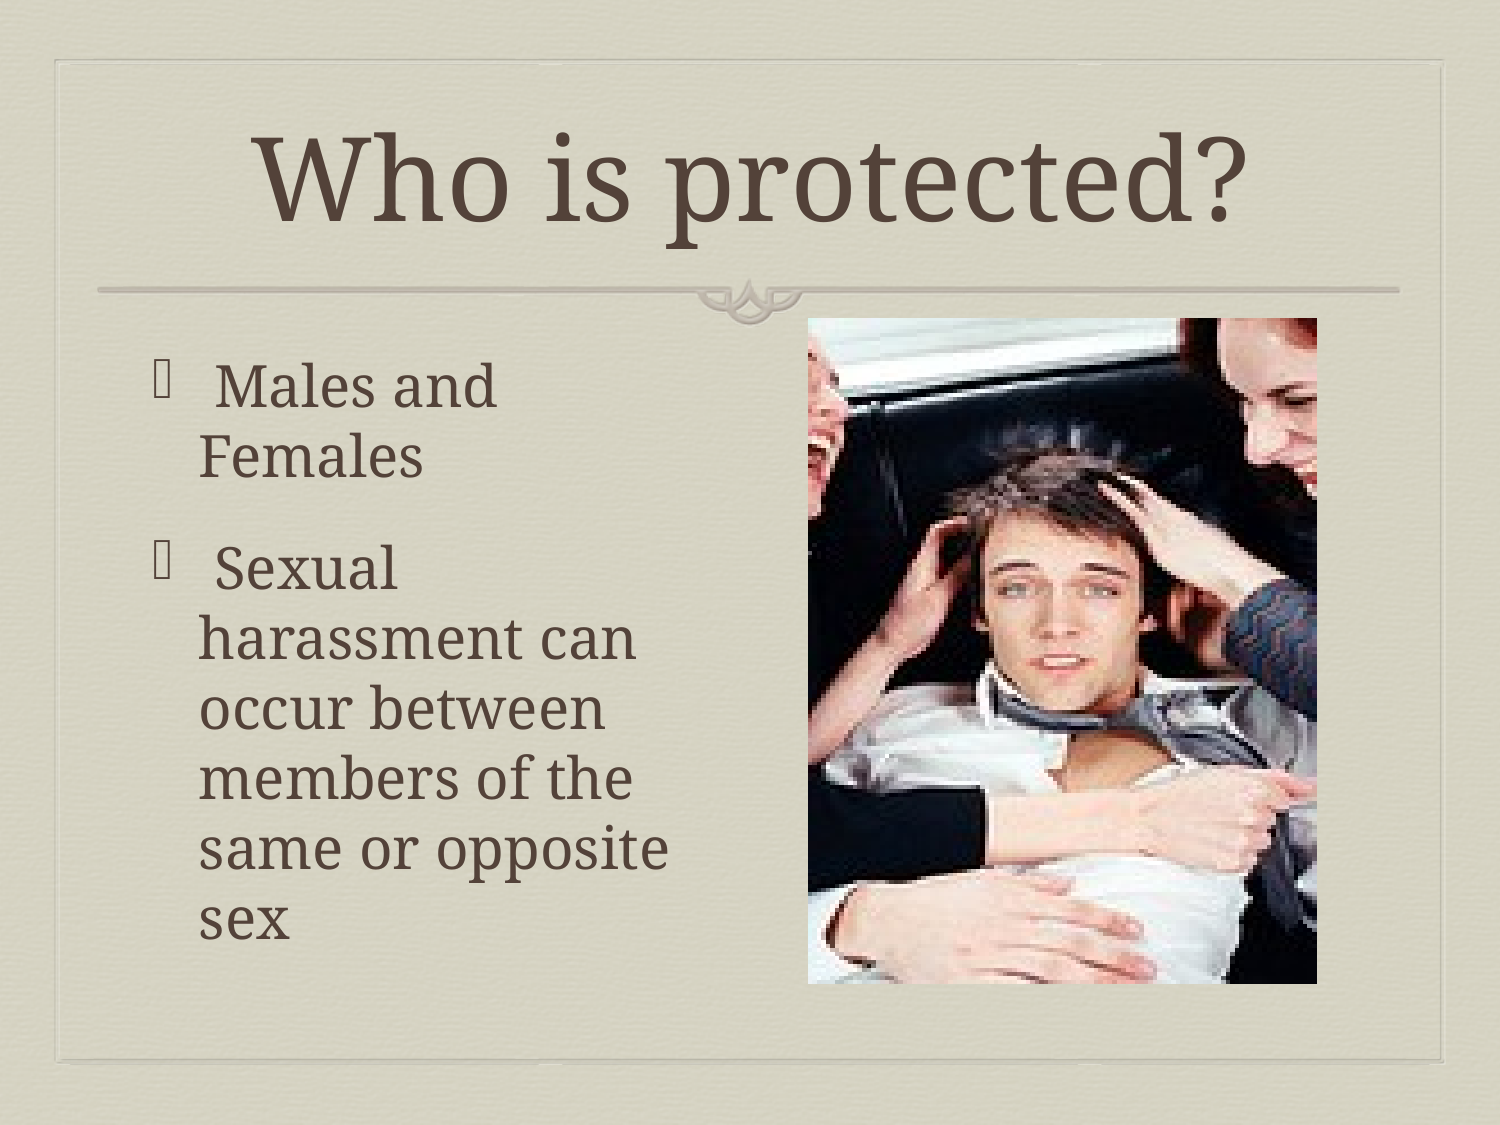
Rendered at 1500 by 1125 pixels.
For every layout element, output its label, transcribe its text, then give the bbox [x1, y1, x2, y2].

list Males and Females Sexual harassment can occur between members of the same or opposite sex [137, 341, 700, 939]
title Who is protected? [131, 62, 1369, 288]
picture [0, 0, 1500, 1125]
